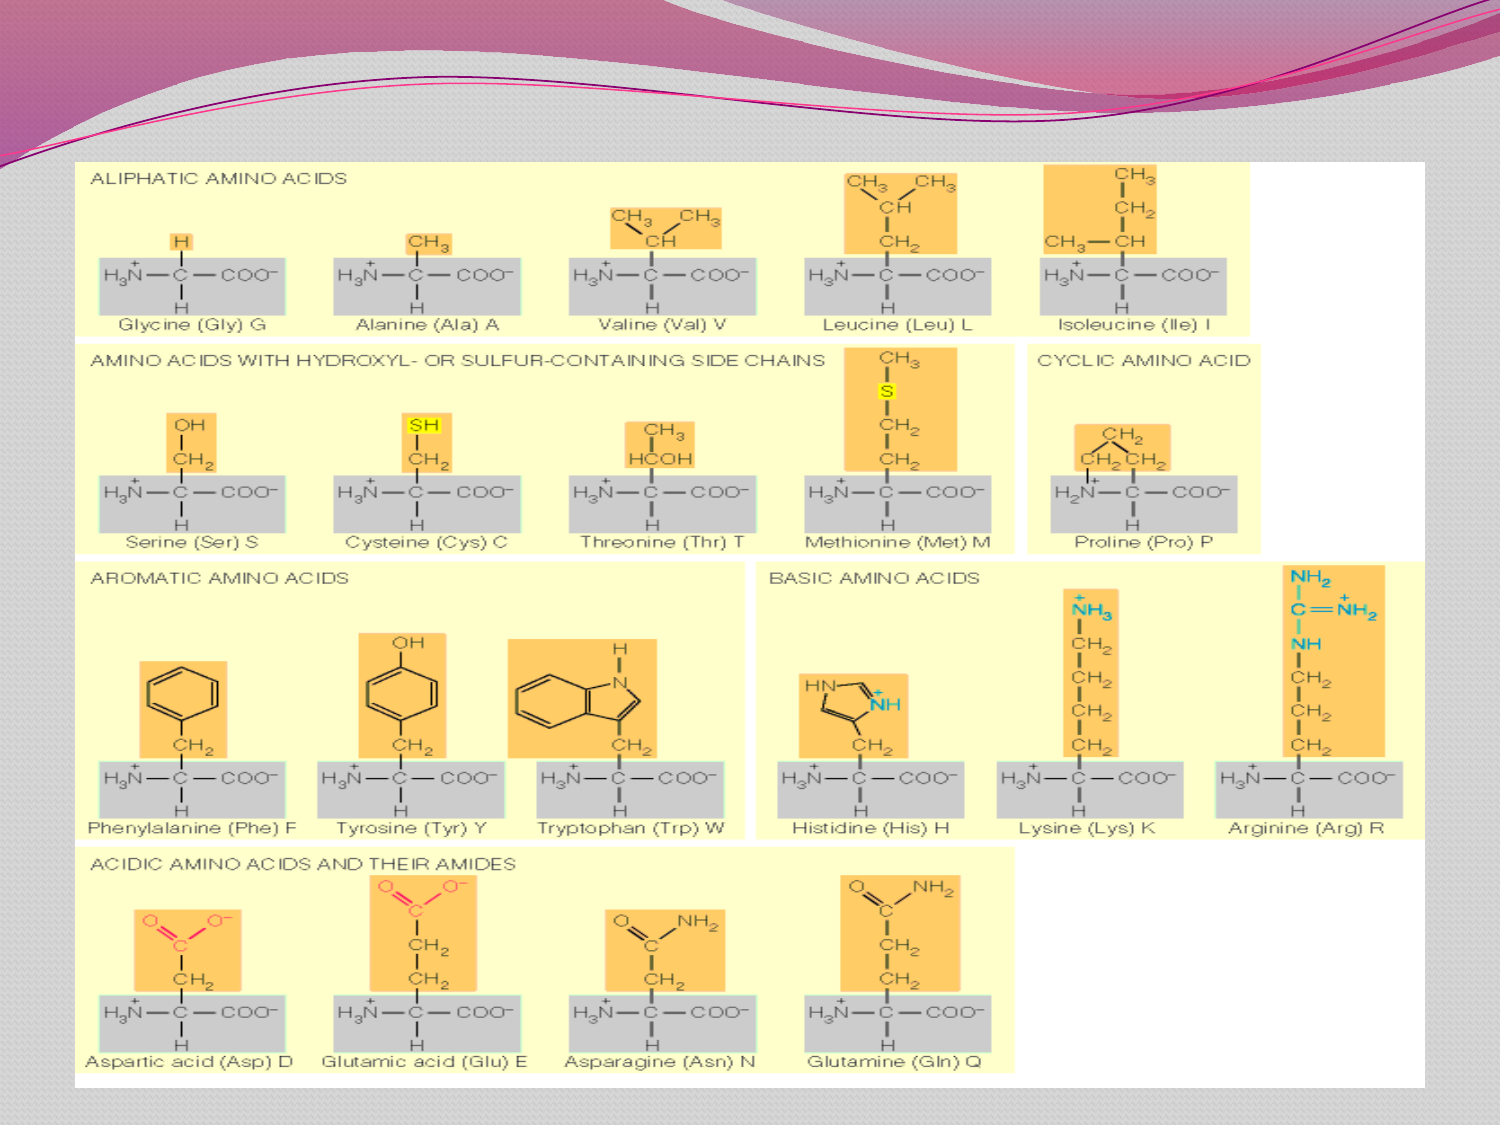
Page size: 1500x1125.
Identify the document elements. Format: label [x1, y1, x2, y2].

list [74, 162, 1426, 1088]
